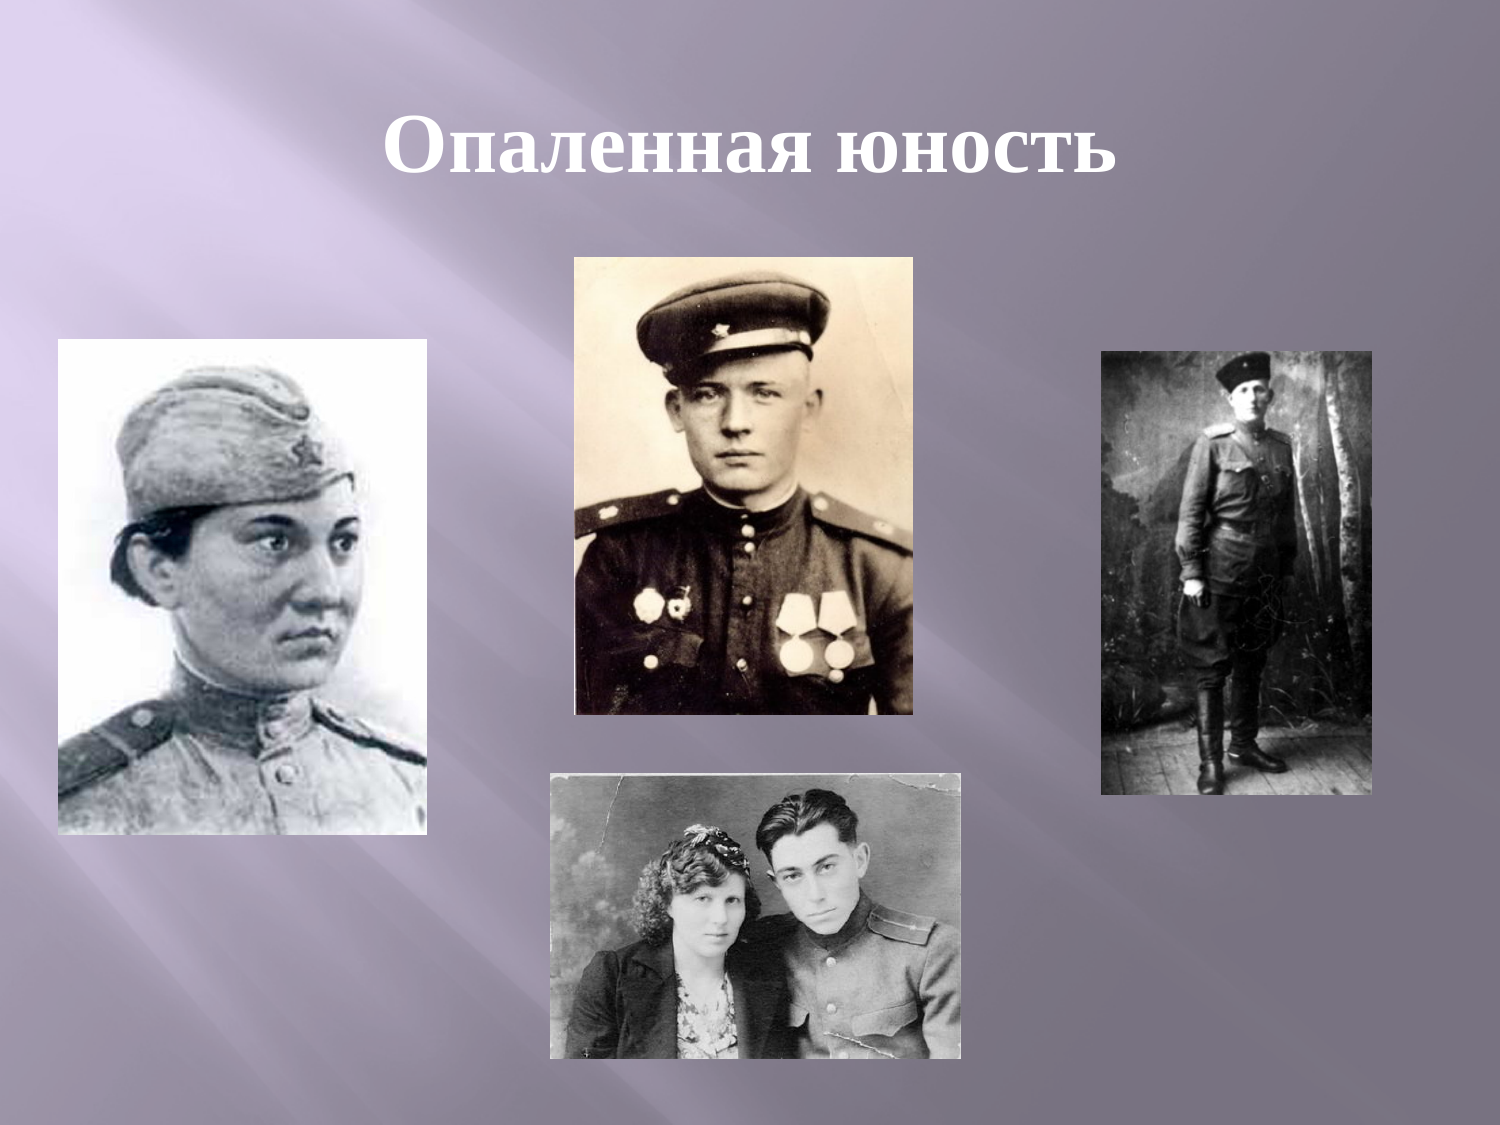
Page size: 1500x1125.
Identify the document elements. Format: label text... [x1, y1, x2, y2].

picture [1101, 351, 1372, 795]
title Опаленная юность [75, 45, 1425, 233]
picture [550, 773, 962, 1059]
picture [58, 339, 427, 835]
picture [573, 257, 913, 716]
